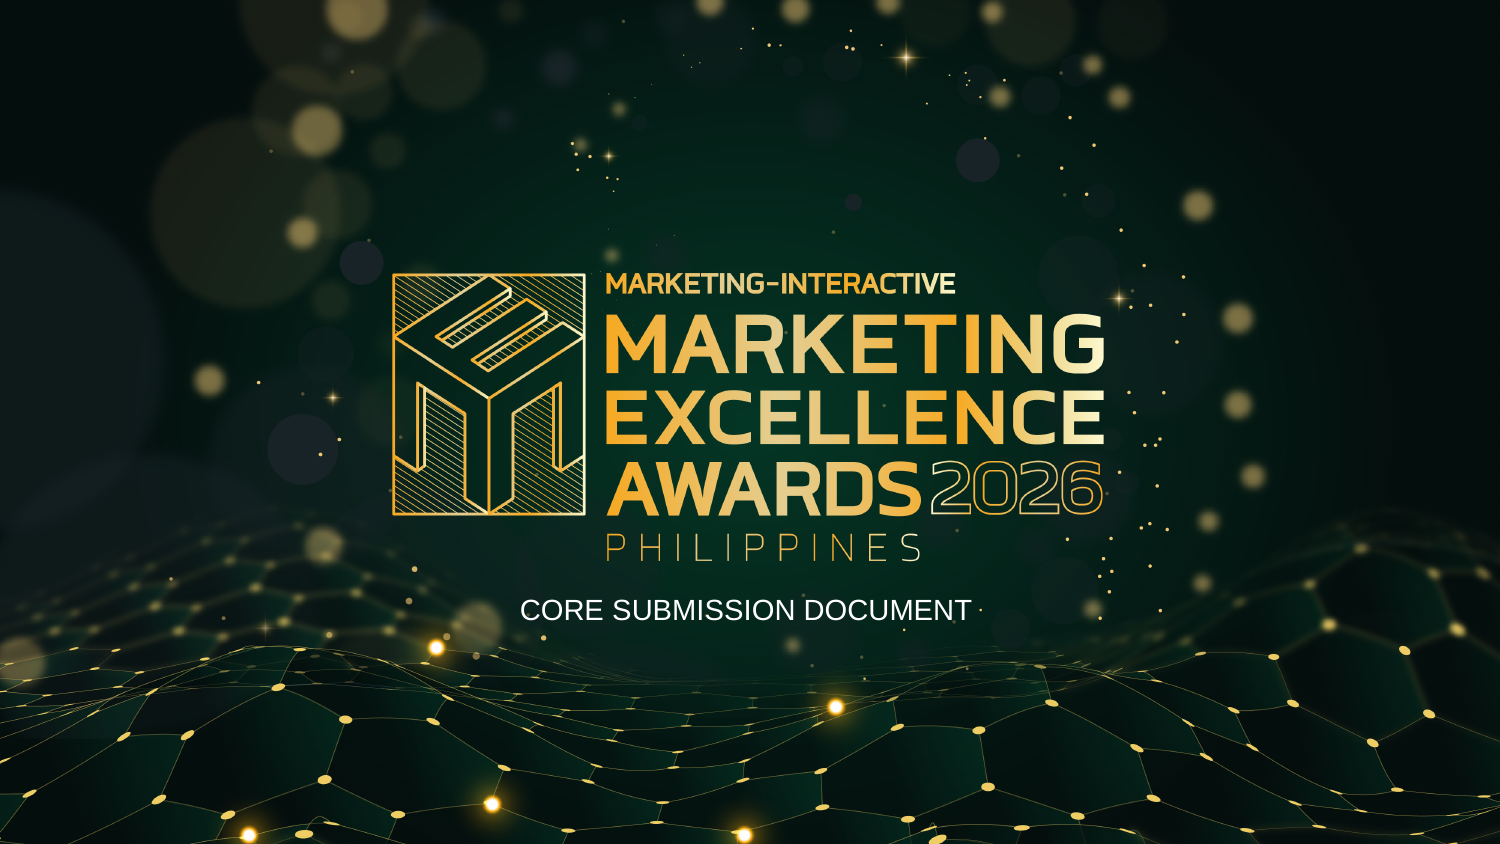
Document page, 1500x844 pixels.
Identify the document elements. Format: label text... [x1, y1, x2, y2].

picture [0, 0, 1500, 844]
text_box CORE SUBMISSION DOCUMENT [374, 584, 1125, 634]
